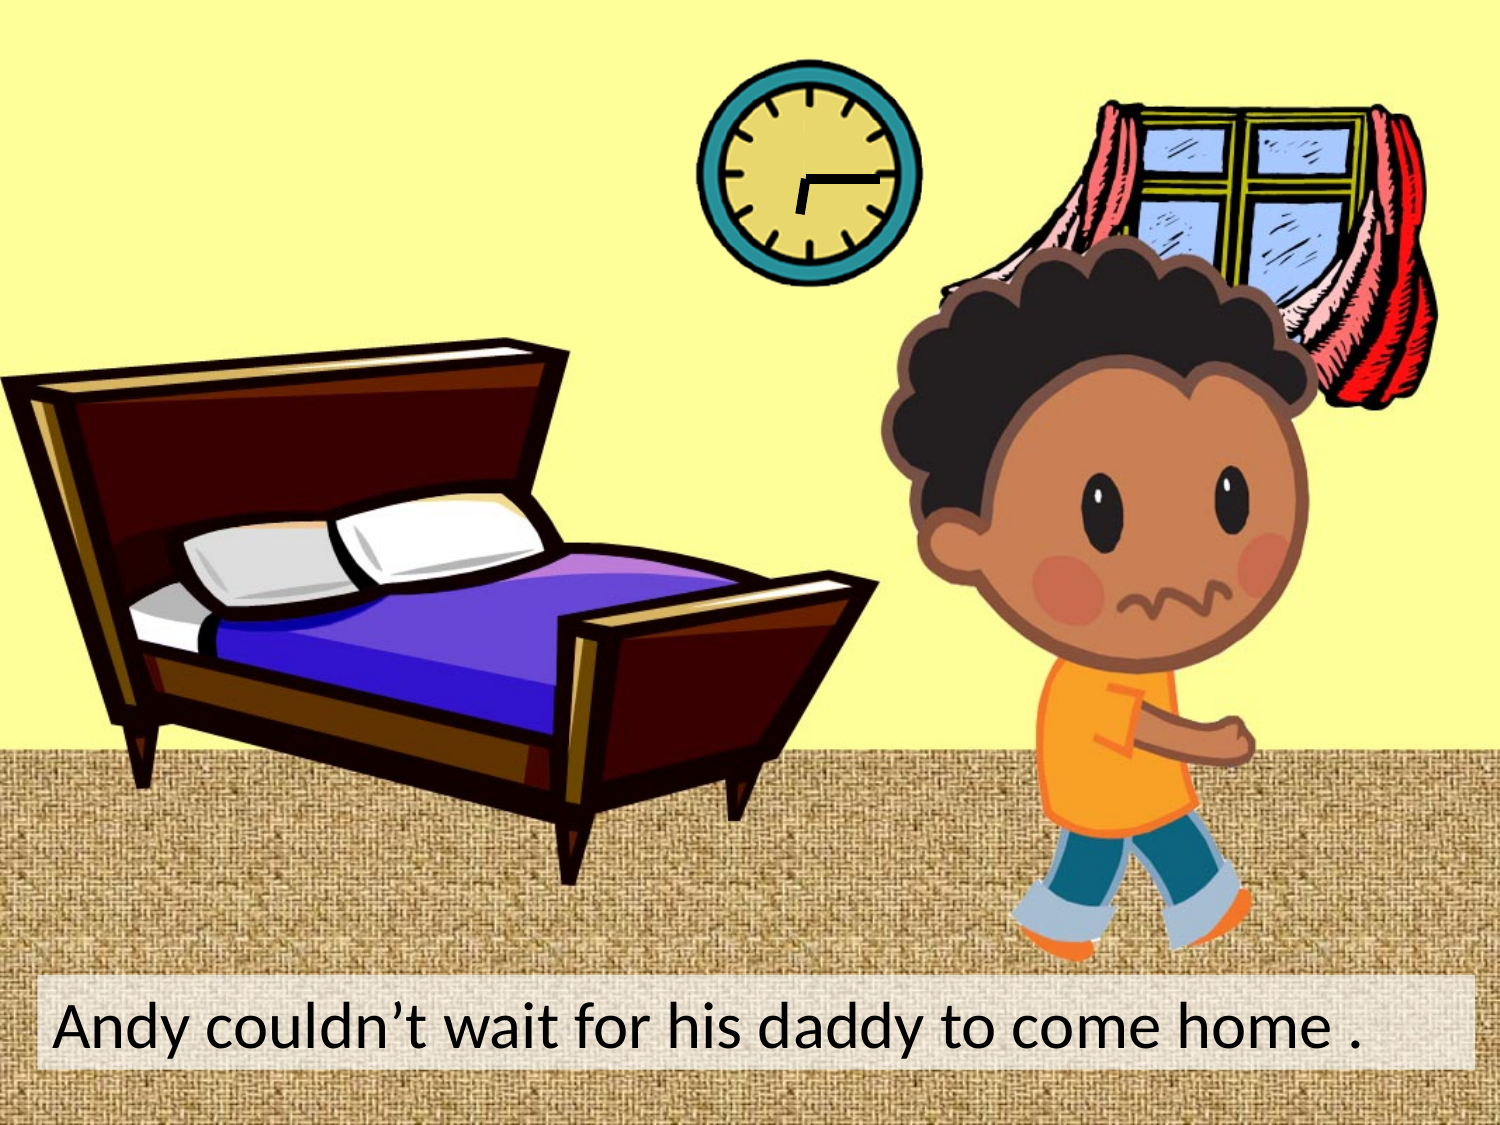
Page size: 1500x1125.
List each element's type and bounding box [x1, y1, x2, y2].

text_box [662, 37, 938, 288]
picture [0, 0, 1500, 1125]
